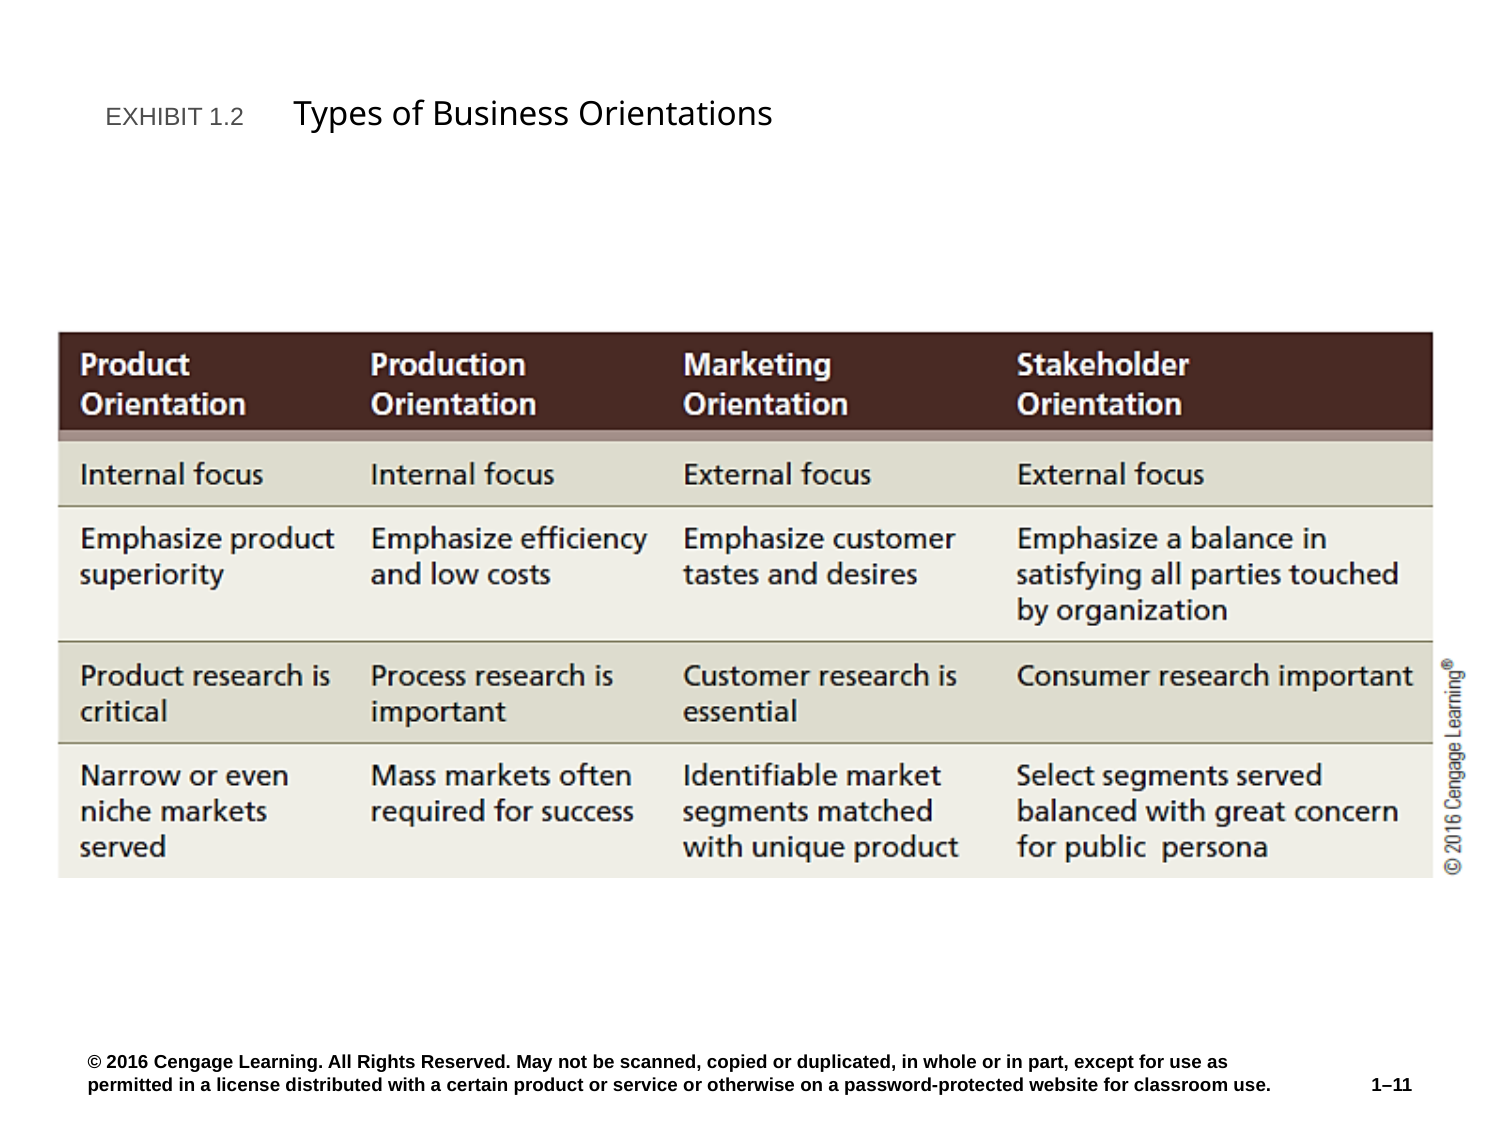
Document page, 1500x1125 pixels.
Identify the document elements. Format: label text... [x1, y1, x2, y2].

footer © 2016 Cengage Learning. All Rights Reserved. May not be scanned, copied or duplicated, in whole or in part, except for use as permitted in a license distributed with a certain product or service or otherwise on a password-protected website for classroom use. [87, 1057, 1050, 1103]
text_box EXHIBIT 1.2 Types of Business Orientations [90, 84, 1407, 140]
slide_number 1–11 [1050, 1042, 1413, 1103]
picture [51, 327, 1472, 881]
